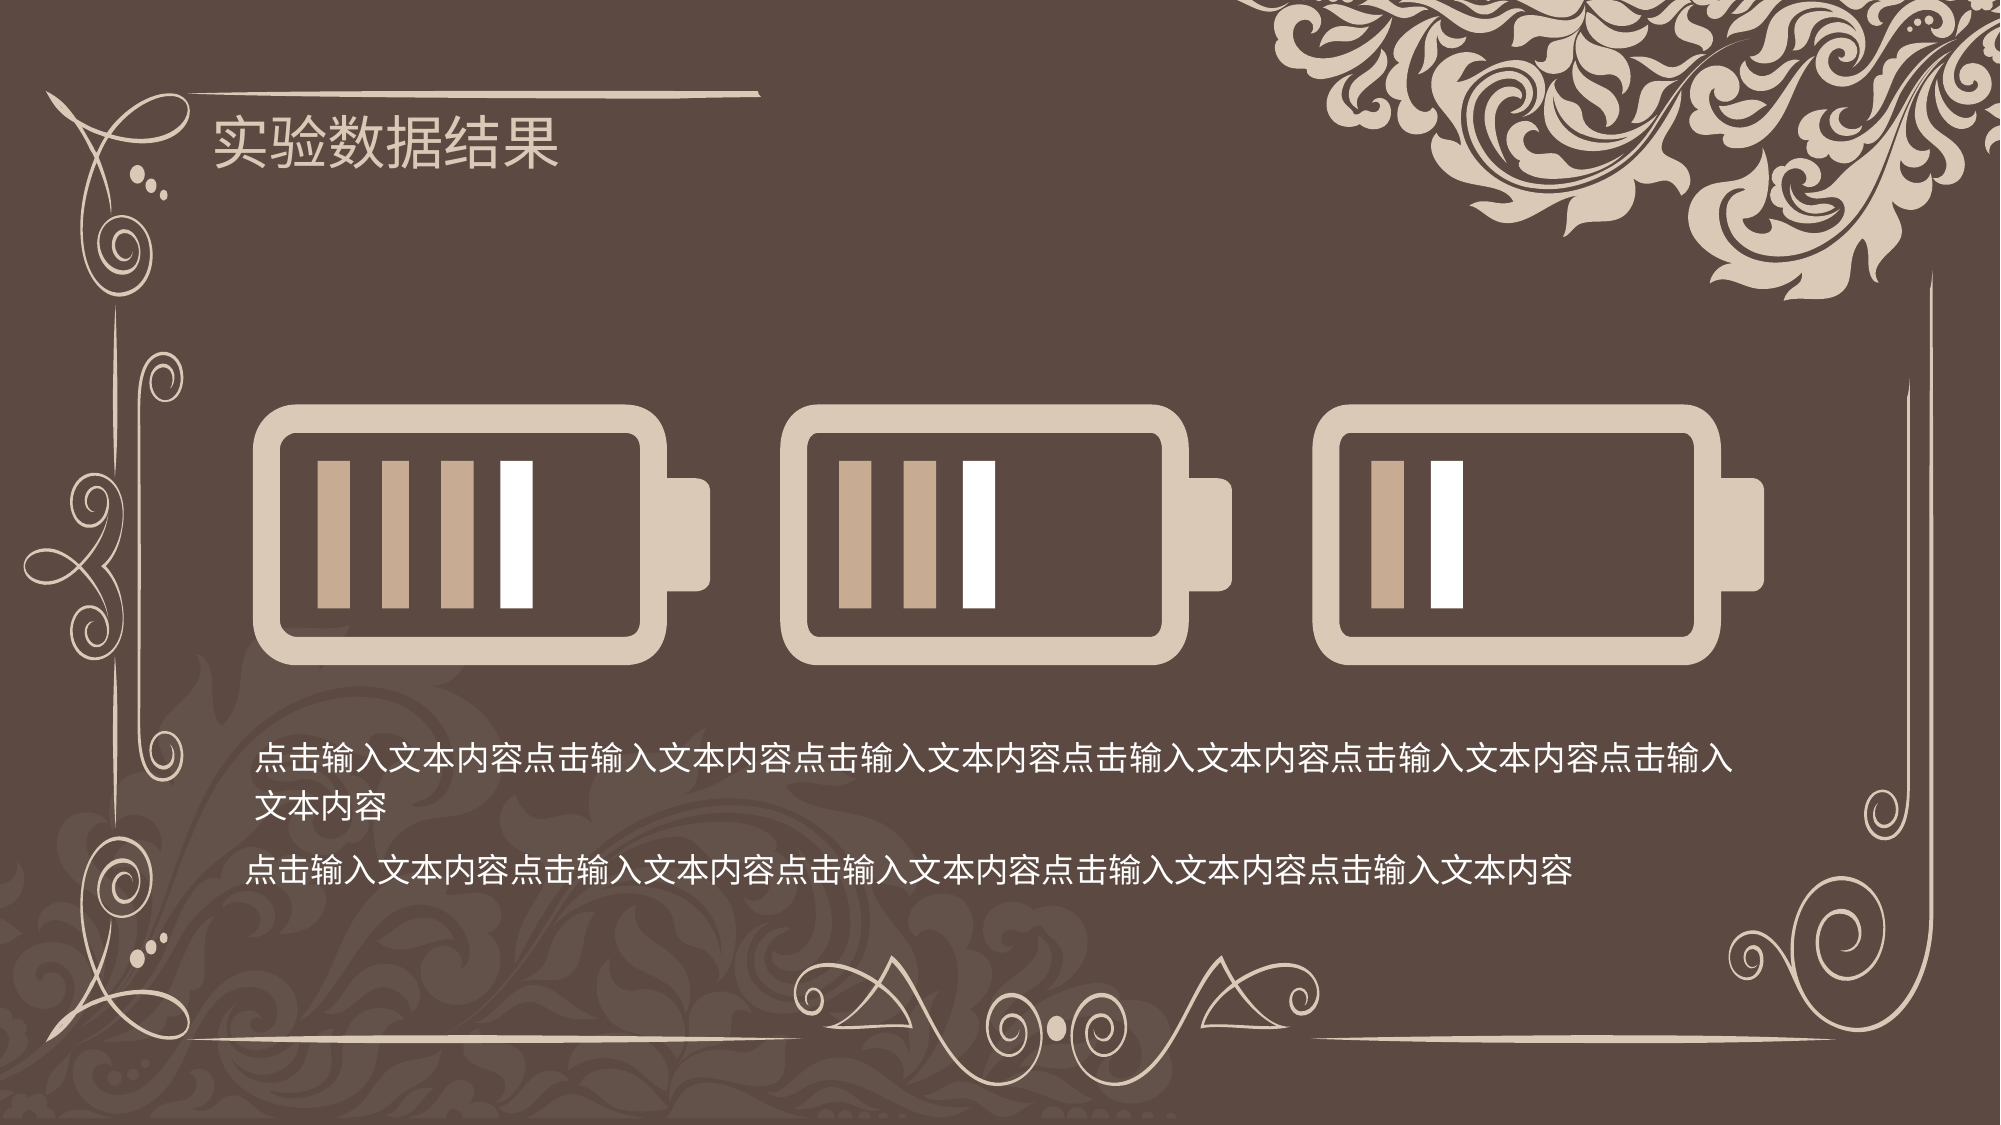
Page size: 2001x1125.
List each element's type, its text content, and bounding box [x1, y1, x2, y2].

text_box 实验数据结果 [196, 98, 681, 184]
text_box 点击输入文本内容点击输入文本内容点击输入文本内容点击输入文本内容点击输入文本内容 [229, 834, 1741, 897]
text_box 点击输入文本内容点击输入文本内容点击输入文本内容点击输入文本内容点击输入文本内容点击输入文本内容 [239, 721, 1751, 833]
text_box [1312, 404, 1765, 666]
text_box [780, 404, 1232, 666]
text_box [252, 404, 710, 666]
